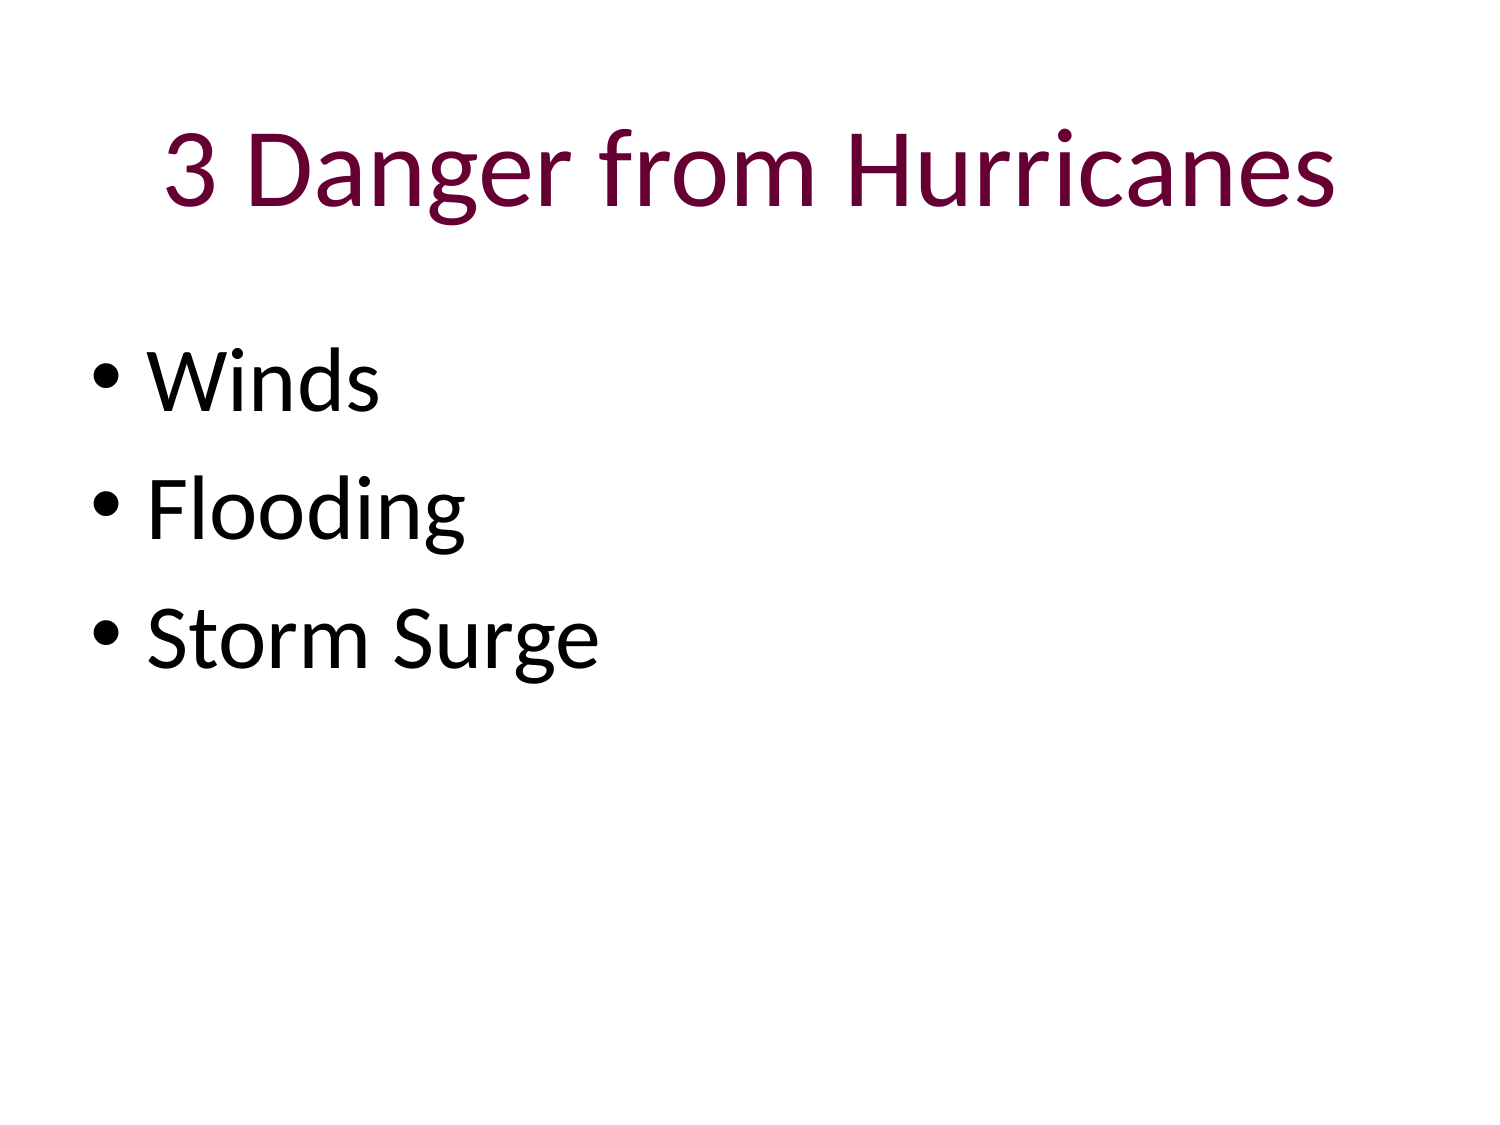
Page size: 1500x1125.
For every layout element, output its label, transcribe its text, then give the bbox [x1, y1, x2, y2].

list Winds Flooding Storm Surge [75, 312, 1400, 988]
title 3 Danger from Hurricanes [75, 47, 1425, 275]
